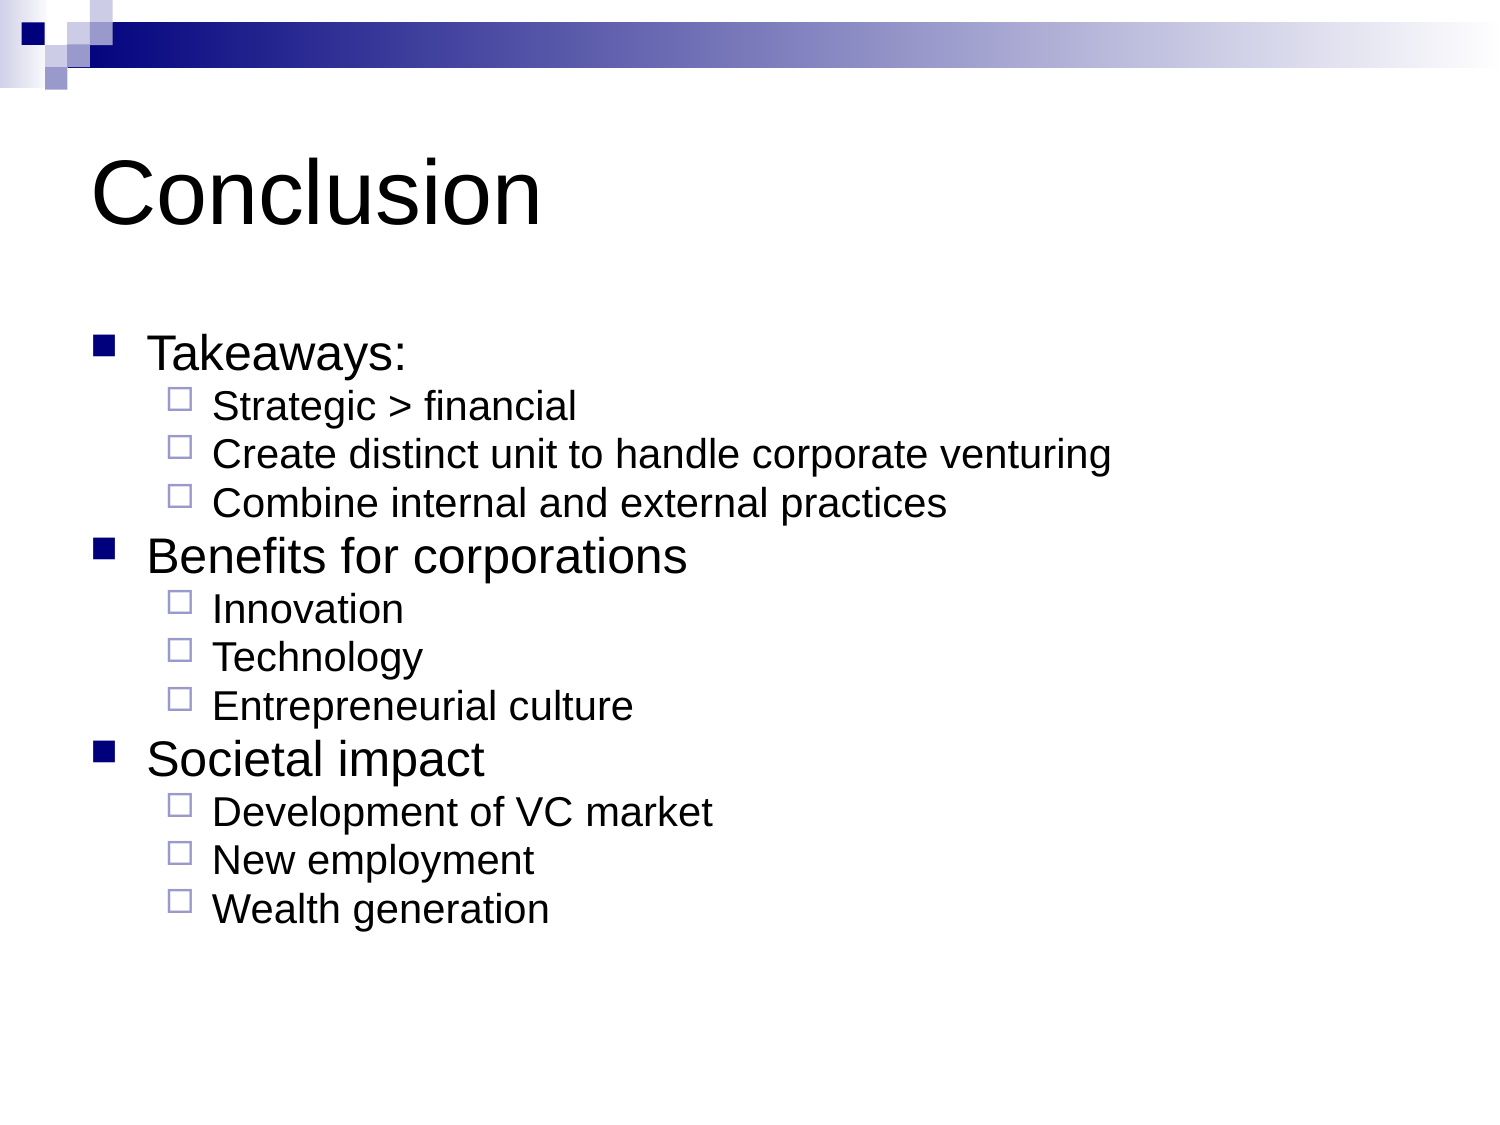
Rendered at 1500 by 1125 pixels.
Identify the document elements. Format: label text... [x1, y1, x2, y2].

list Takeaways: Strategic > financial Create distinct unit to handle corporate venturing Combine internal and external practices Benefits for corporations Innovation Technology Entrepreneurial culture Societal impact Development of VC market New employment Wealth generation [74, 324, 1426, 963]
title Conclusion [74, 74, 1426, 301]
